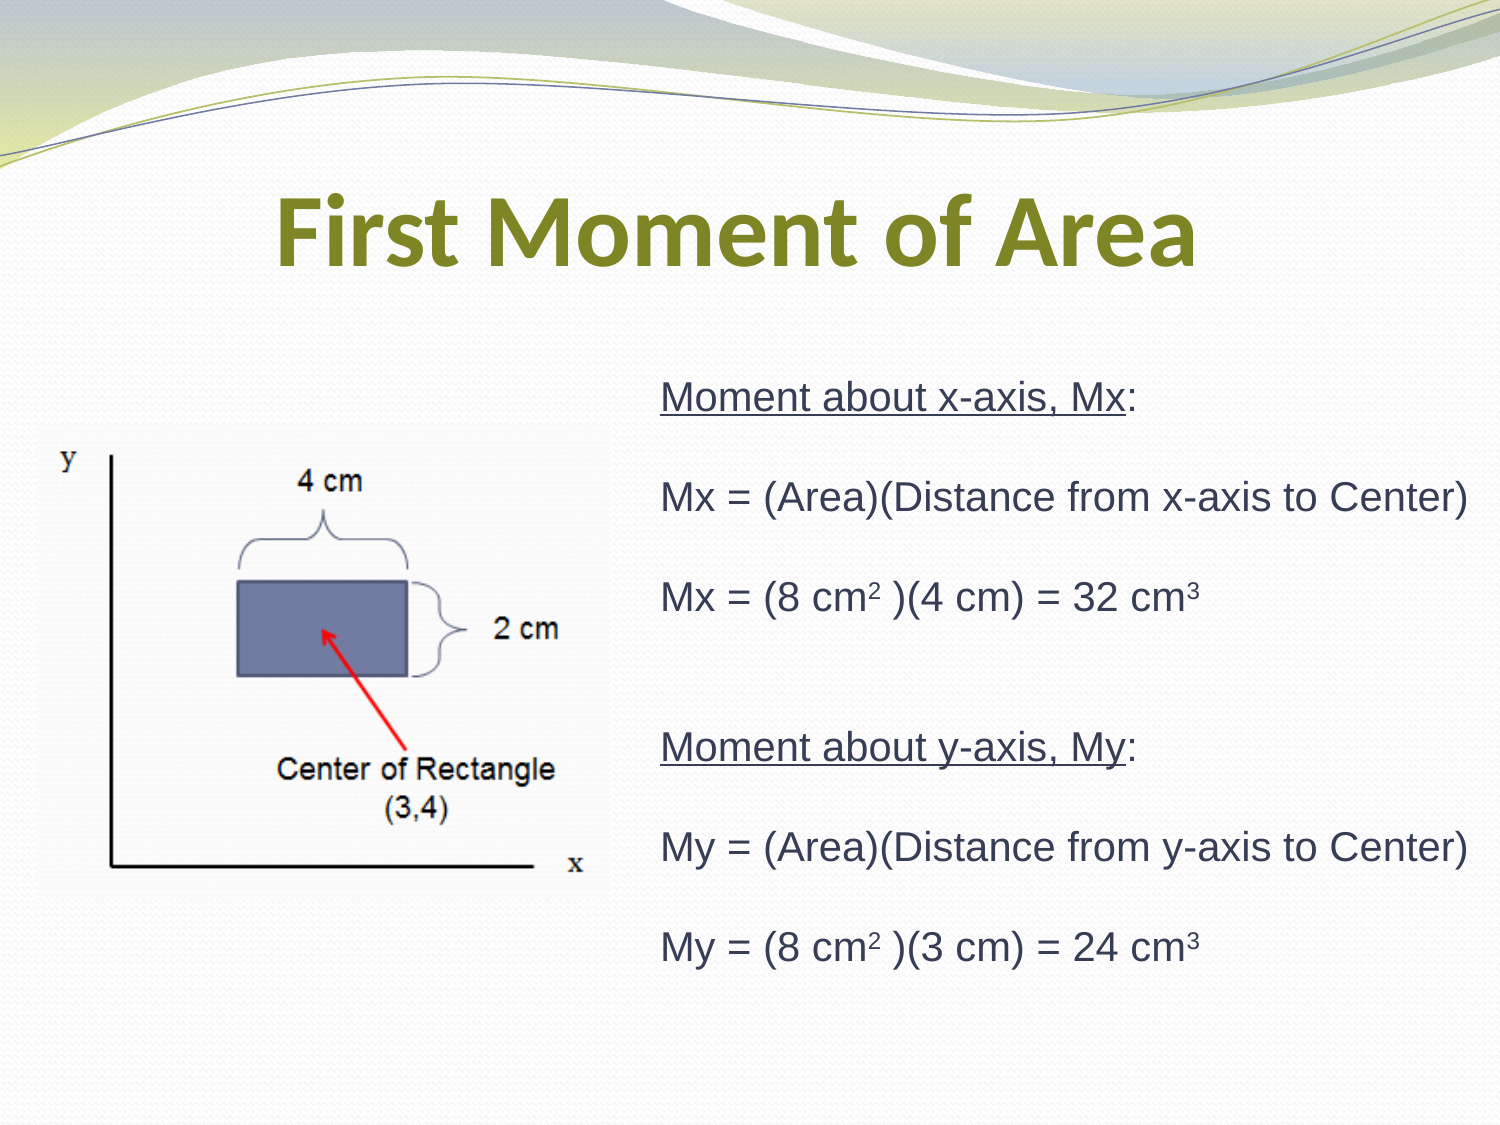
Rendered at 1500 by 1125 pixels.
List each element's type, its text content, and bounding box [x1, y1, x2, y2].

picture [37, 424, 610, 901]
title First Moment of Area [62, 99, 1413, 288]
text_box Moment about x-axis, Mx: Mx = (Area)(Distance from x-axis to Center) Mx = (8 cm2 )(4 cm) = 32 cm3 Moment about y-axis, My: My = (Area)(Distance from y-axis to Center) My = (8 cm2 )(3 cm) = 24 cm3 [645, 362, 1500, 1028]
